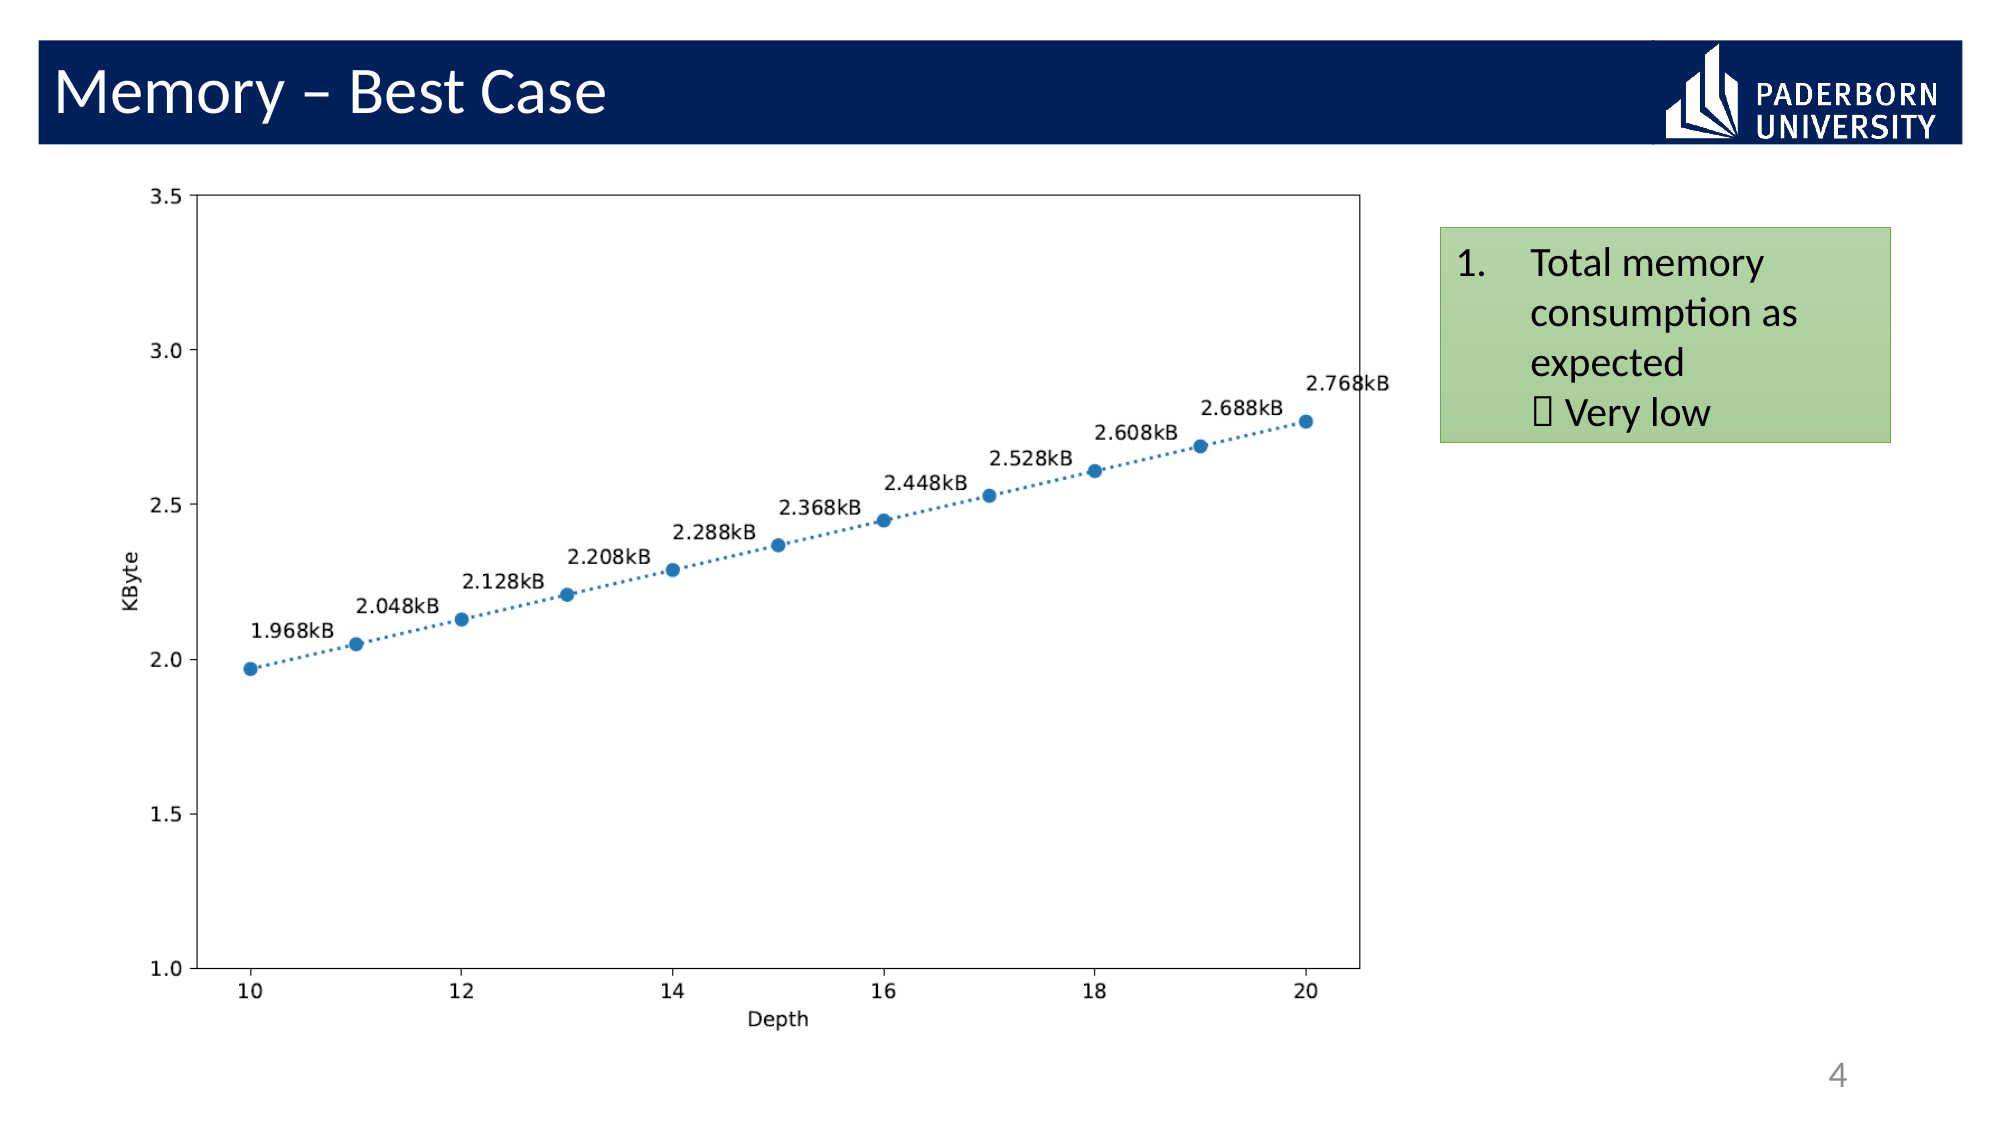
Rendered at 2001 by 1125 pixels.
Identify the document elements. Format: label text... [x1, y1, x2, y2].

picture [1666, 43, 1936, 139]
text_box Total memory consumption as expected  Very low [1440, 227, 1891, 443]
picture [97, 170, 1413, 1043]
title Memory – Best Case [38, 40, 1655, 145]
slide_number 4 [1412, 1042, 1863, 1103]
